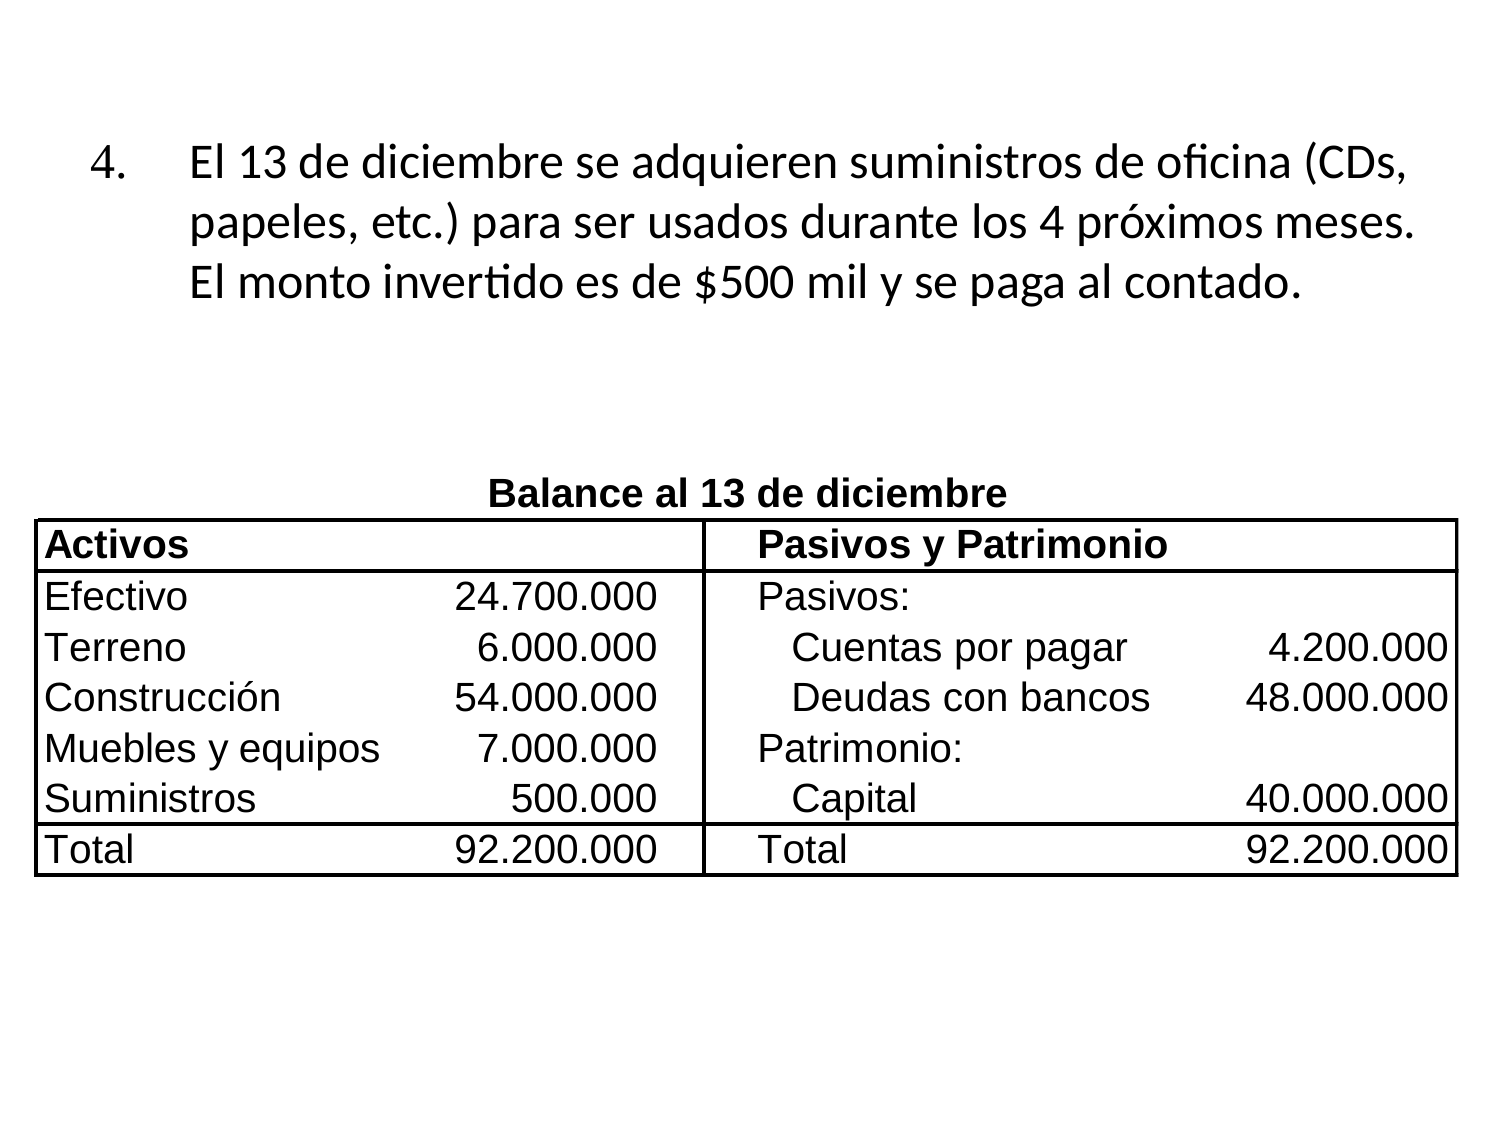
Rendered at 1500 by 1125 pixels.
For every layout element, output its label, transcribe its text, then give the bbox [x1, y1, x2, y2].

list 4. El 13 de diciembre se adquieren suministros de oficina (CDs, papeles, etc.) para ser usados durante los 4 próximos meses. El monto invertido es de $500 mil y se paga al contado. [75, 120, 1436, 386]
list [33, 467, 1459, 877]
